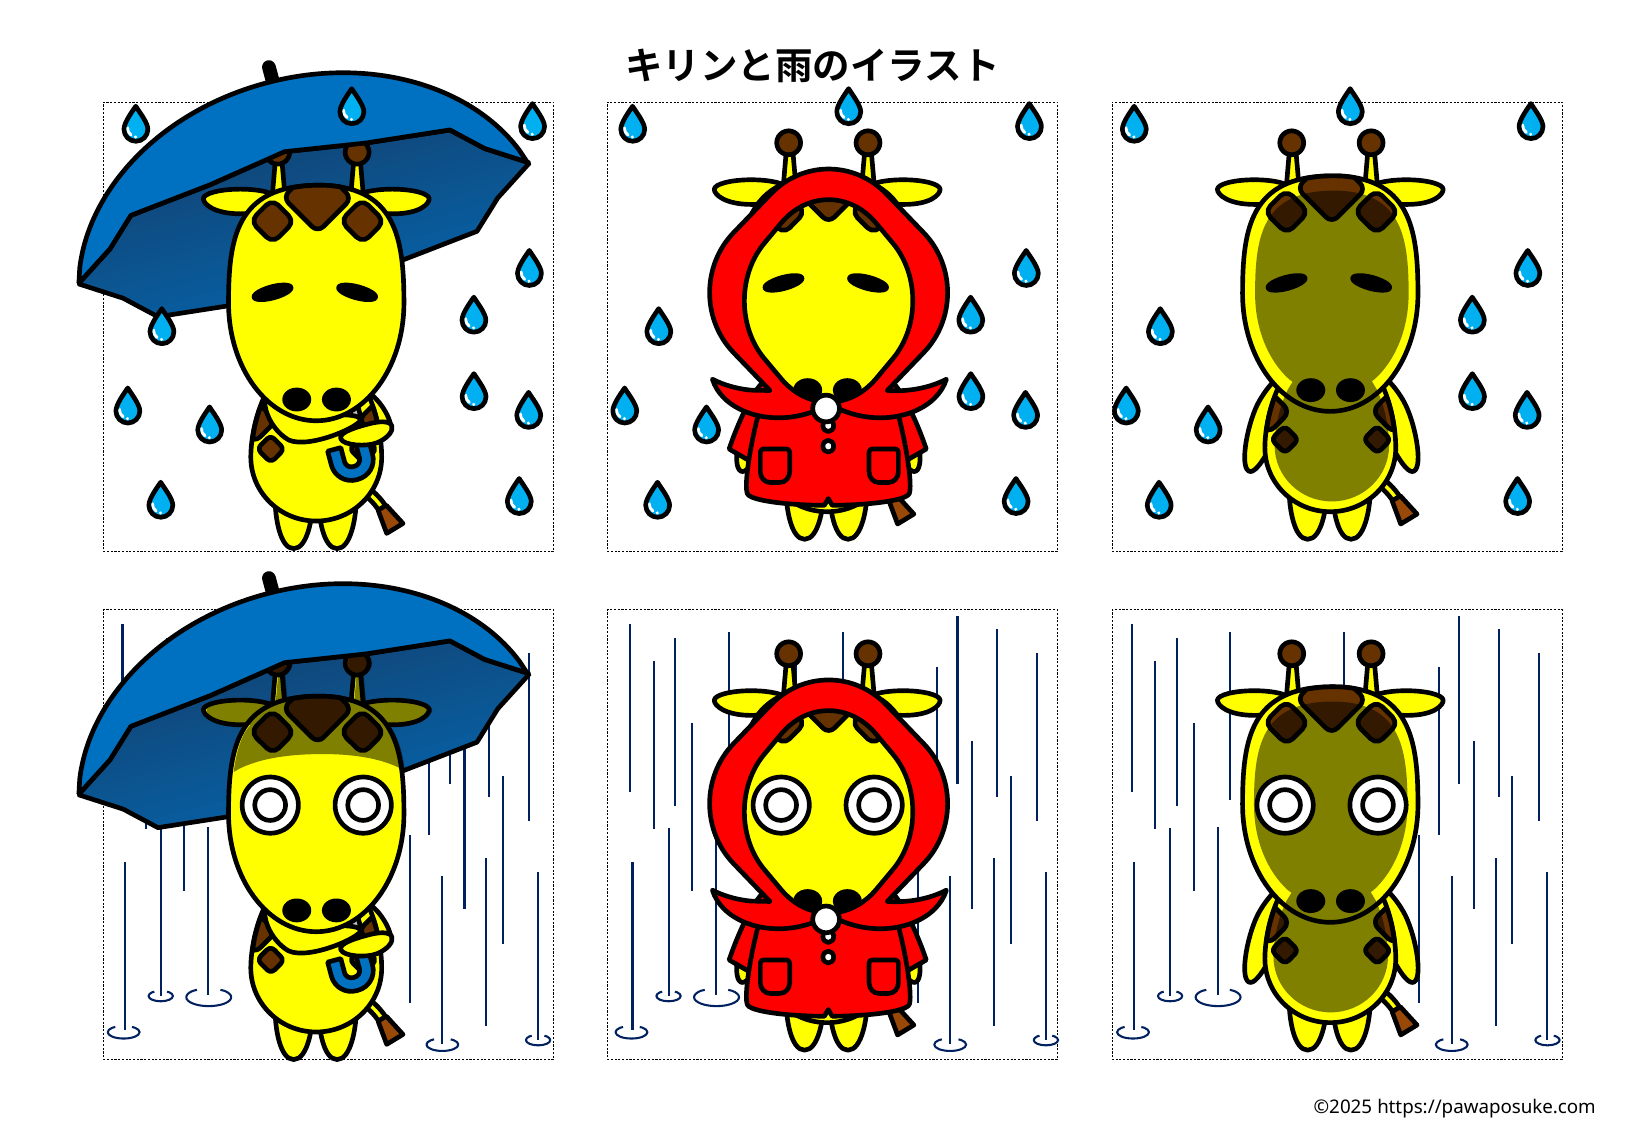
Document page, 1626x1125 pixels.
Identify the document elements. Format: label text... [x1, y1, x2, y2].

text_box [615, 616, 1059, 1052]
text_box キリンと雨のイラスト [610, 34, 1015, 89]
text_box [70, 572, 551, 1060]
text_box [1116, 616, 1560, 1052]
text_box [70, 61, 545, 549]
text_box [1114, 88, 1544, 540]
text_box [612, 88, 1042, 540]
